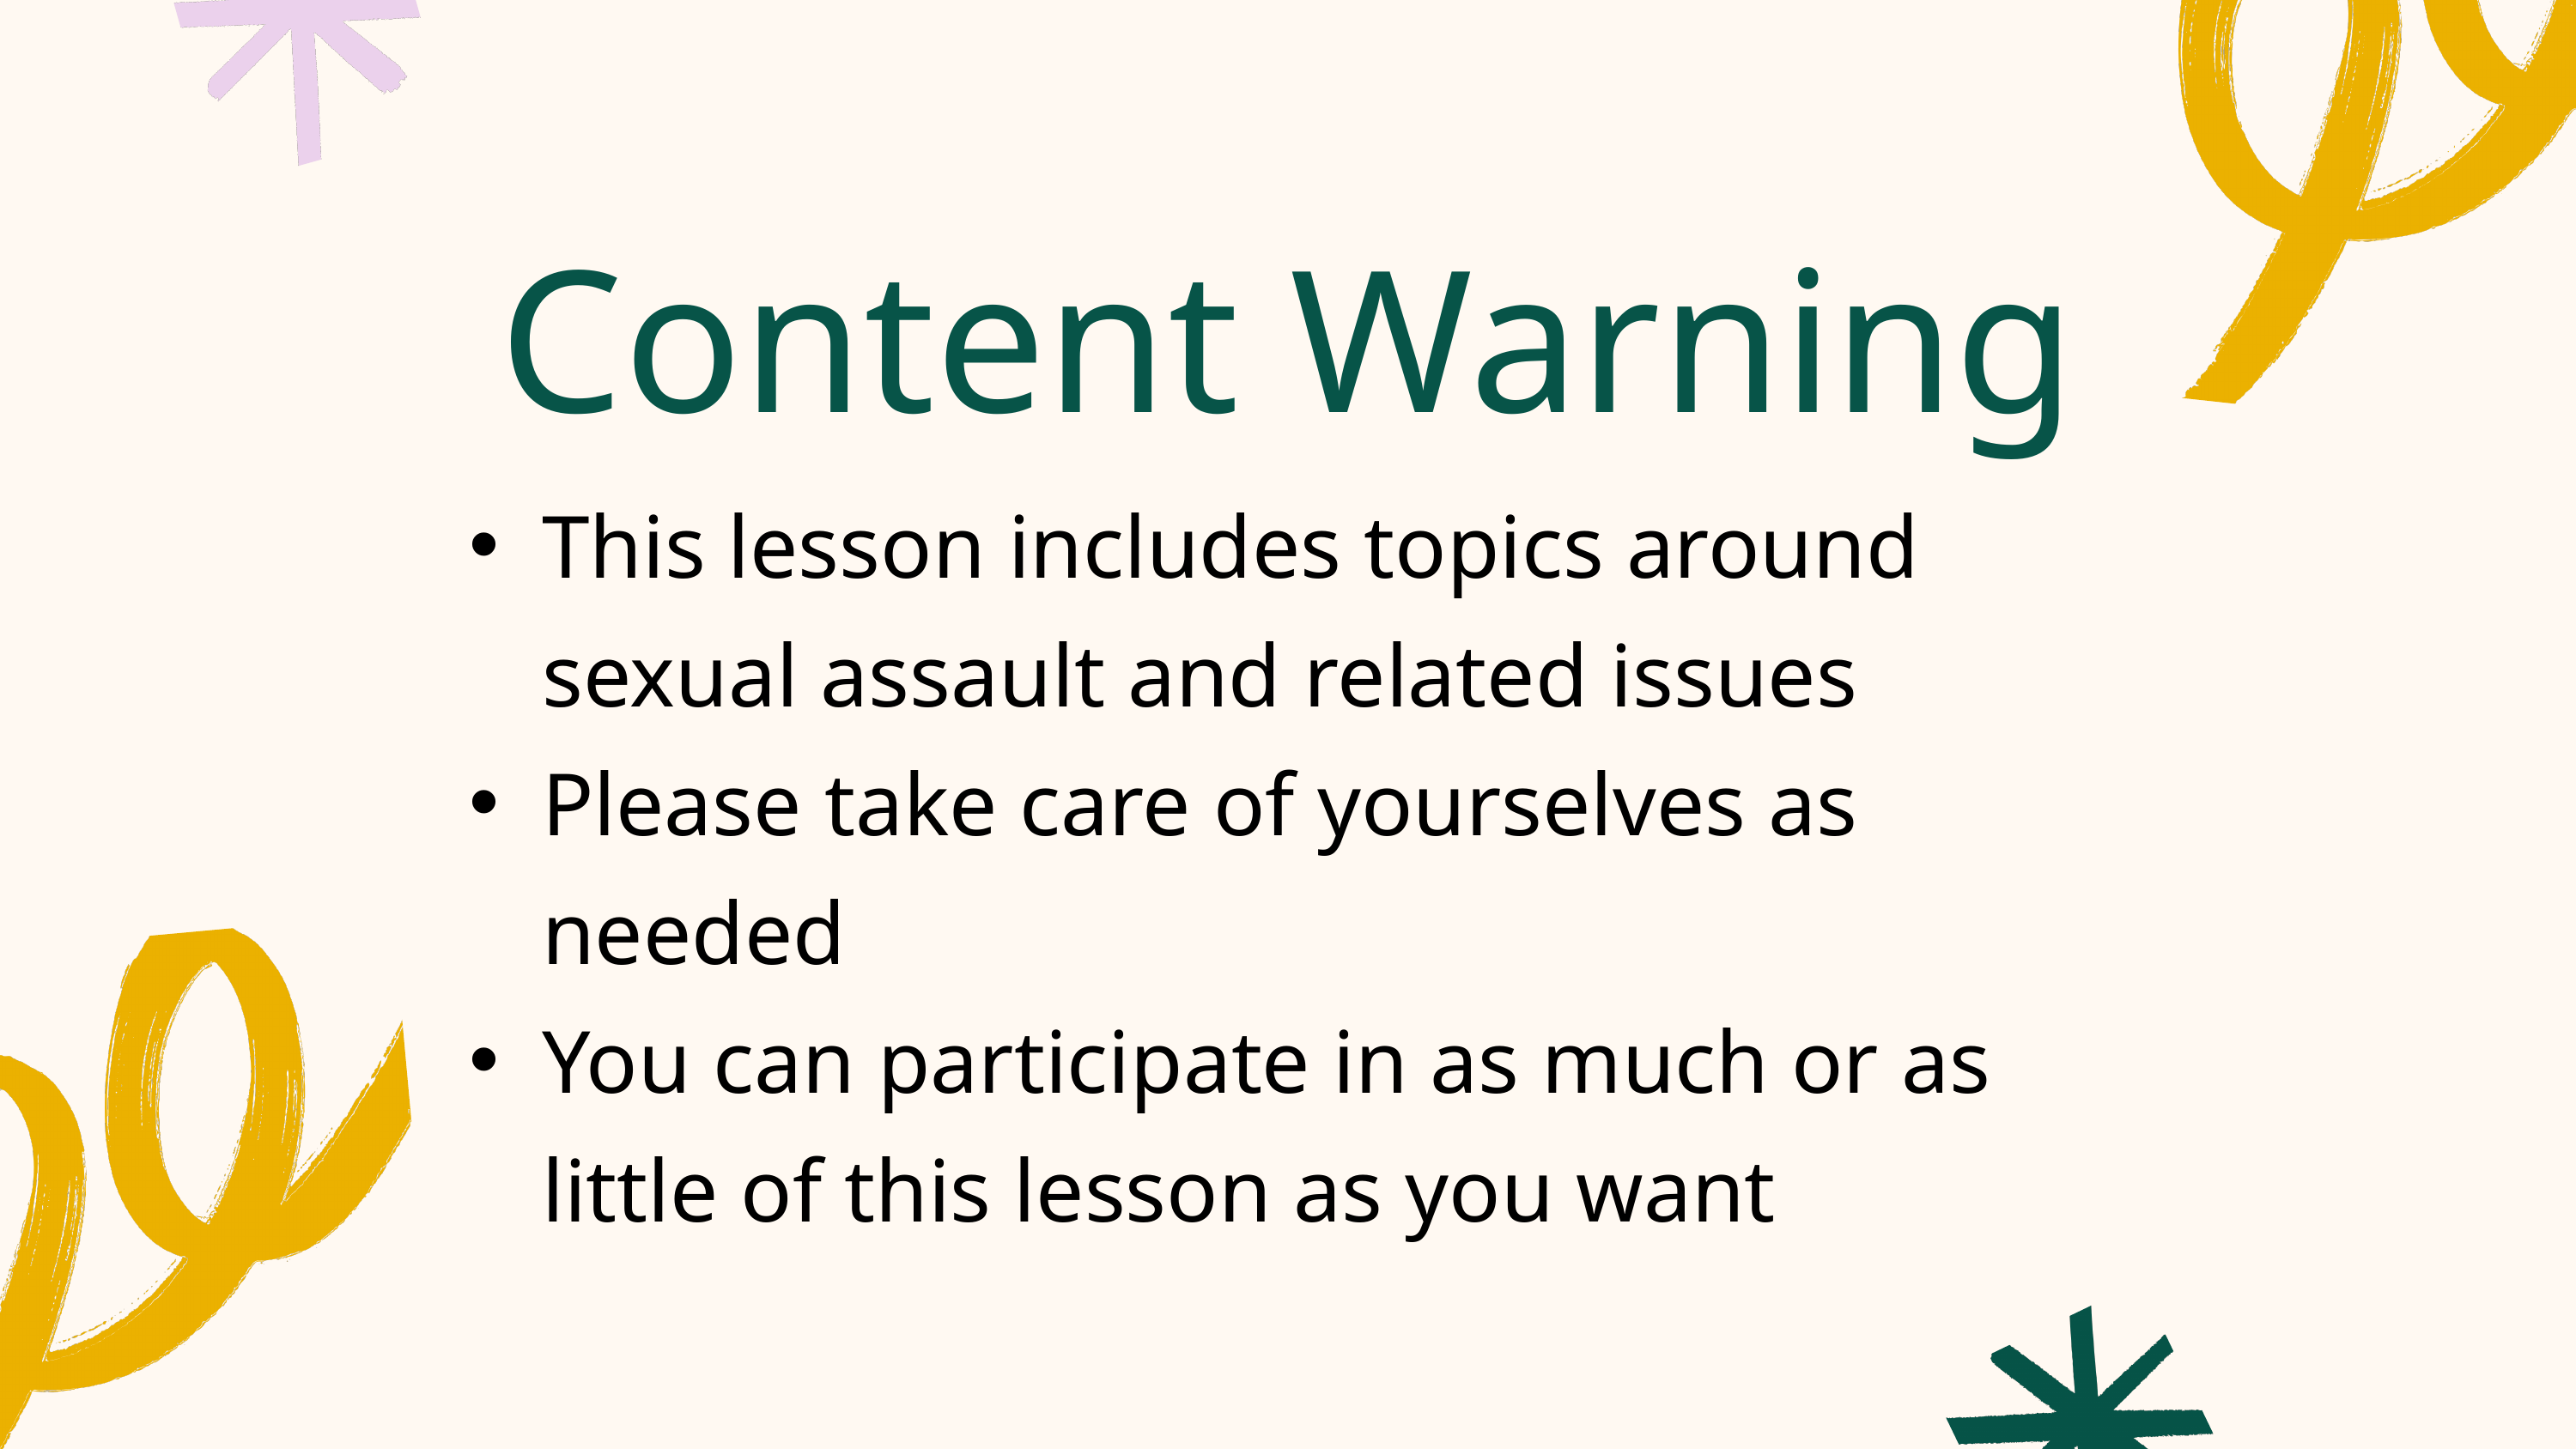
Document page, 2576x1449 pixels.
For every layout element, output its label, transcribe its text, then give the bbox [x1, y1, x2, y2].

text_box [0, 913, 441, 1449]
text_box [2109, 0, 2576, 441]
text_box Content Warning [264, 215, 2311, 452]
text_box This lesson includes topics around sexual assault and related issues Please take care of yourselves as needed You can participate in as much or as little of this lesson as you want [396, 466, 2180, 1240]
text_box [173, 0, 451, 187]
text_box [1929, 1282, 2221, 1449]
